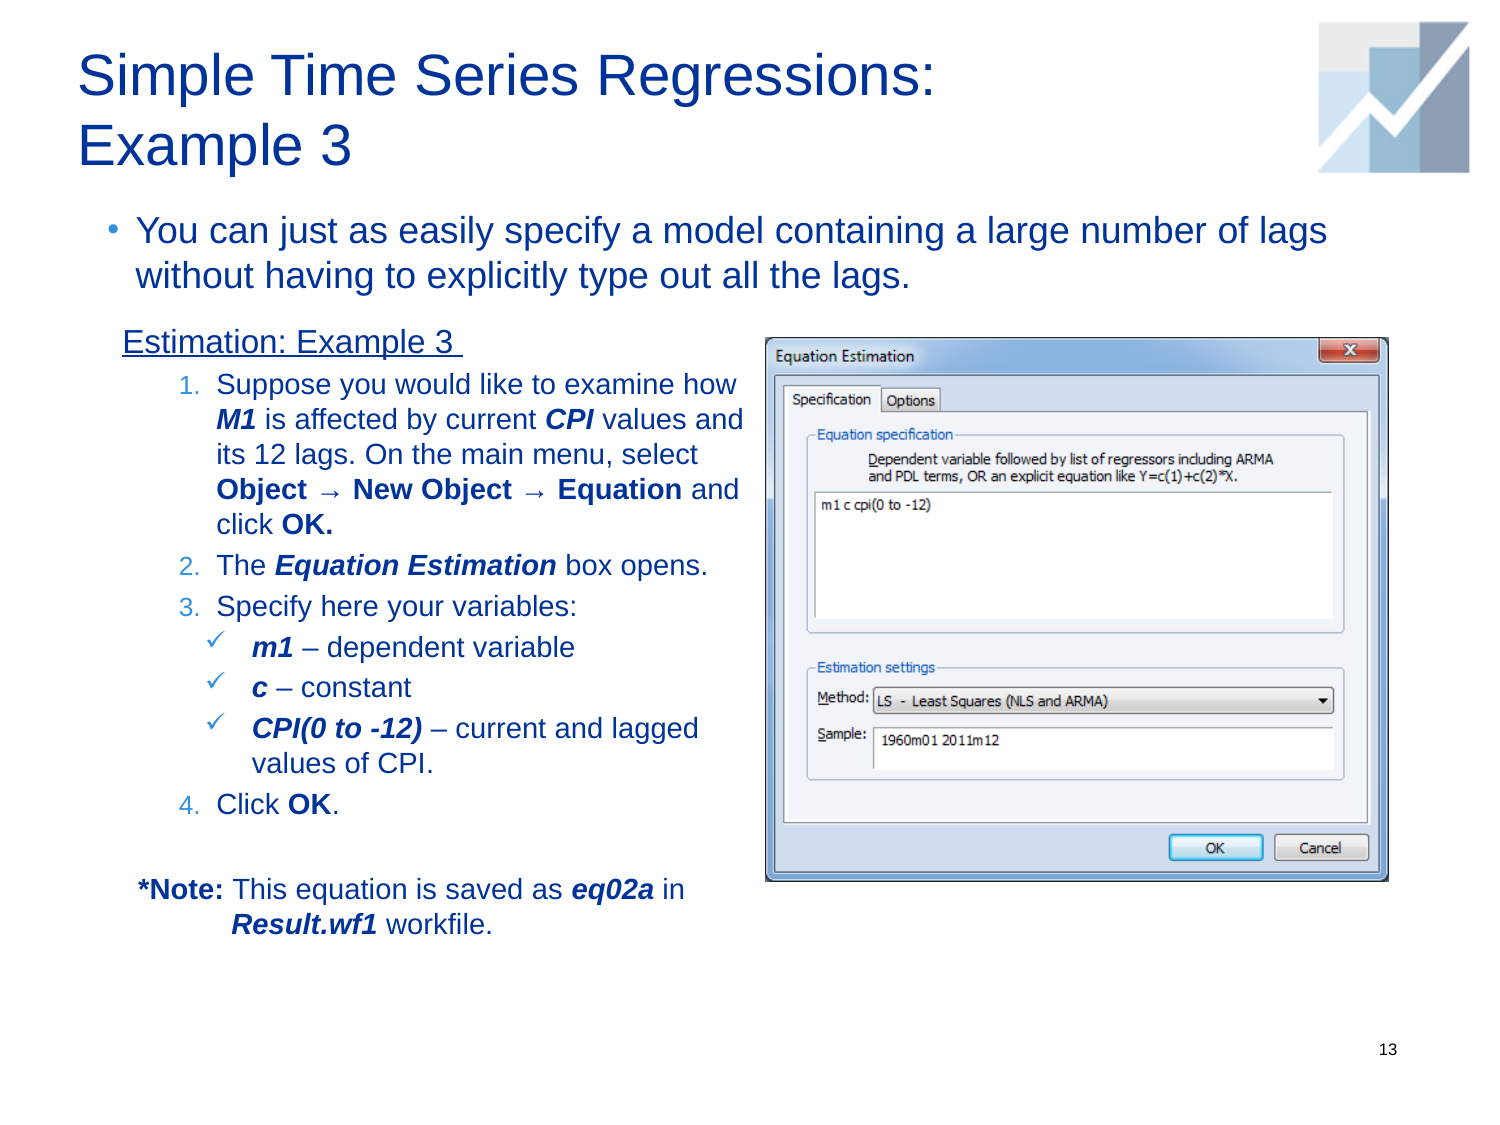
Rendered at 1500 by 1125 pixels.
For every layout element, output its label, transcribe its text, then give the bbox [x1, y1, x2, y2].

list You can just as easily specify a model containing a large number of lags without having to explicitly type out all the lags. [92, 198, 1392, 340]
picture [765, 336, 1389, 882]
text_box *Note: This equation is saved as eq02a in Result.wf1 workfile. [123, 862, 721, 946]
text_box Estimation: Example 3 Suppose you would like to examine how M1 is affected by current CPI values and its 12 lags. On the main menu, select Object → New Object → Equation and click OK. The Equation Estimation box opens. Specify here your variables: m1 – dependent variable c – constant CPI(0 to -12) – current and lagged values of CPI. Click OK. [78, 312, 766, 970]
picture [1300, 11, 1479, 181]
title Simple Time Series Regressions: Example 3 [62, 0, 1297, 185]
slide_number 13 [1262, 1015, 1413, 1067]
